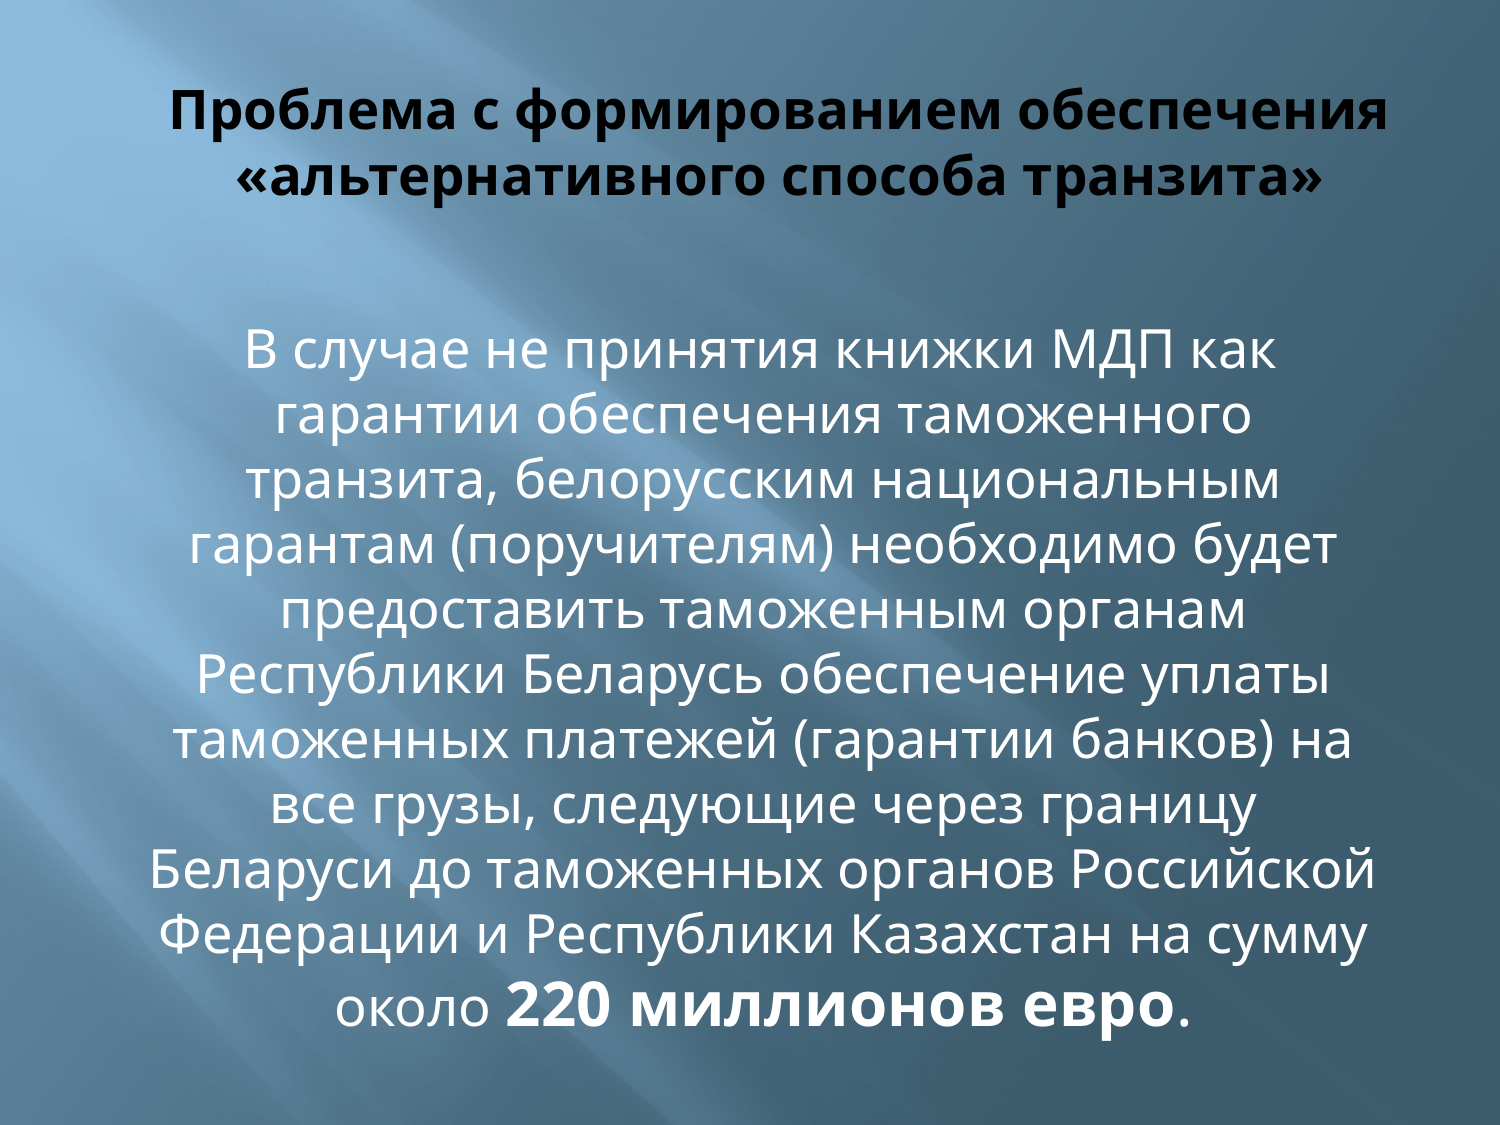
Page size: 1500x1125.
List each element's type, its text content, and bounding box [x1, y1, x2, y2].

title Проблема с формированием обеспечения «альтернативного способа транзита» [105, 46, 1456, 235]
list В случае не принятия книжки МДП как гарантии обеспечения таможенного транзита, белорусским национальным гарантам (поручителям) необходимо будет предоставить таможенным органам Республики Беларусь обеспечение уплаты таможенных платежей (гарантии банков) на все грузы, следующие через границу Беларуси до таможенных органов Российской Федерации и Республики Казахстан на сумму около 220 миллионов евро. [46, 307, 1397, 1125]
